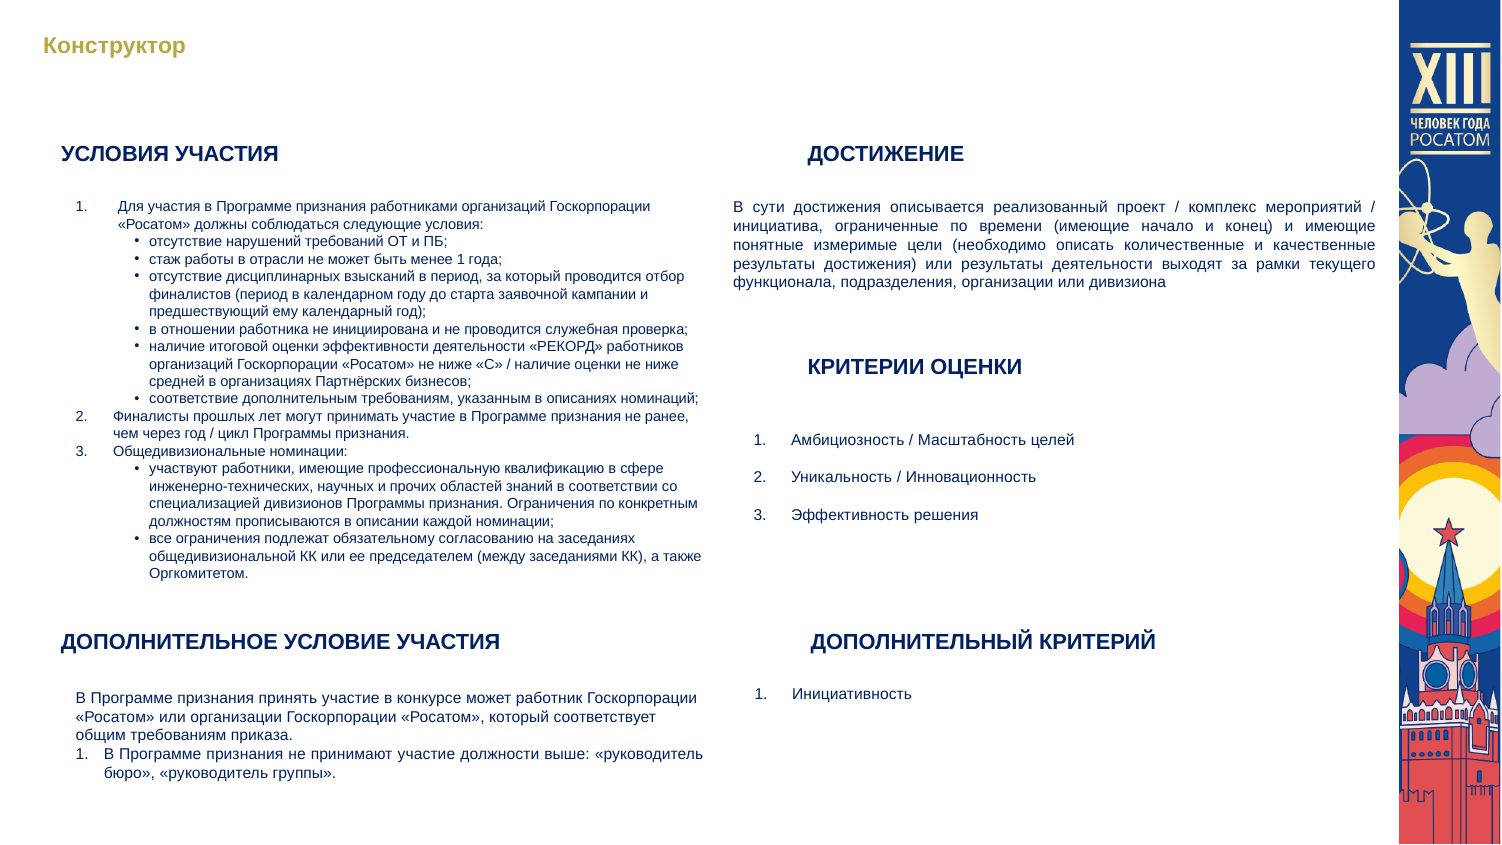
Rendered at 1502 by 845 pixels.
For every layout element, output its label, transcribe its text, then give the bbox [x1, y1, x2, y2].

text_box В Программе признания принять участие в конкурсе может работник Госкорпорации «Росатом» или организации Госкорпорации «Росатом», который соответствует общим требованиям приказа. В Программе признания не принимают участие должности выше: «руководитель бюро», «руководитель группы». [60, 680, 719, 789]
text_box Для участия в Программе признания работниками организаций Госкорпорации «Росатом» должны соблюдаться следующие условия: отсутствие нарушений требований ОТ и ПБ; стаж работы в отрасли не может быть менее 1 года; отсутствие дисциплинарных взысканий в период, за который проводится отбор финалистов (период в календарном году до старта заявочной кампании и предшествующий ему календарный год); в отношении работника не инициирована и не проводится служебная проверка; наличие итоговой оценки эффективности деятельности «РЕКОРД» работников организаций Госкорпорации «Росатом» не ниже «С» / наличие оценки не ниже средней в организациях Партнёрских бизнесов; соответствие дополнительным требованиям, указанным в описаниях номинаций; Финалисты прошлых лет могут принимать участие в Программе признания не ранее, чем через год / цикл Программы признания. Общедивизиональные номинации: участвуют работники, имеющие профессиональную квалификацию в сфере инженерно-технических, научных и прочих областей знаний в соответствии со специализацией дивизионов Программы признания. Ограничения по конкретным должностям прописываются в описании каждой номинации; все ограничения подлежат обязательному согласованию на заседаниях общедивизиональной КК или ее председателем (между заседаниями КК), а также Оргкомитетом. [60, 189, 727, 590]
text_box УСЛОВИЯ УЧАСТИЯ [60, 126, 411, 169]
text_box Инициативность [739, 676, 1391, 748]
text_box Амбициозность / Масштабность целей Уникальность / Инновационность Эффективность решения [738, 422, 1390, 531]
text_box КРИТЕРИИ ОЦЕНКИ [807, 339, 1158, 381]
picture [0, 0, 1501, 844]
text_box ДОПОЛНИТЕЛЬНЫЙ КРИТЕРИЙ [810, 614, 1303, 673]
text_box ДОПОЛНИТЕЛЬНОЕ УСЛОВИЕ УЧАСТИЯ [60, 614, 652, 656]
text_box Конструктор [28, 23, 1402, 66]
text_box В сути достижения описывается реализованный проект / комплекс мероприятий / инициатива, ограниченные по времени (имеющие начало и конец) и имеющие понятные измеримые цели (необходимо описать количественные и качественные результаты достижения) или результаты деятельности выходят за рамки текущего функционала, подразделения, организации или дивизиона [718, 189, 1391, 299]
text_box ДОСТИЖЕНИЕ [807, 126, 1158, 168]
